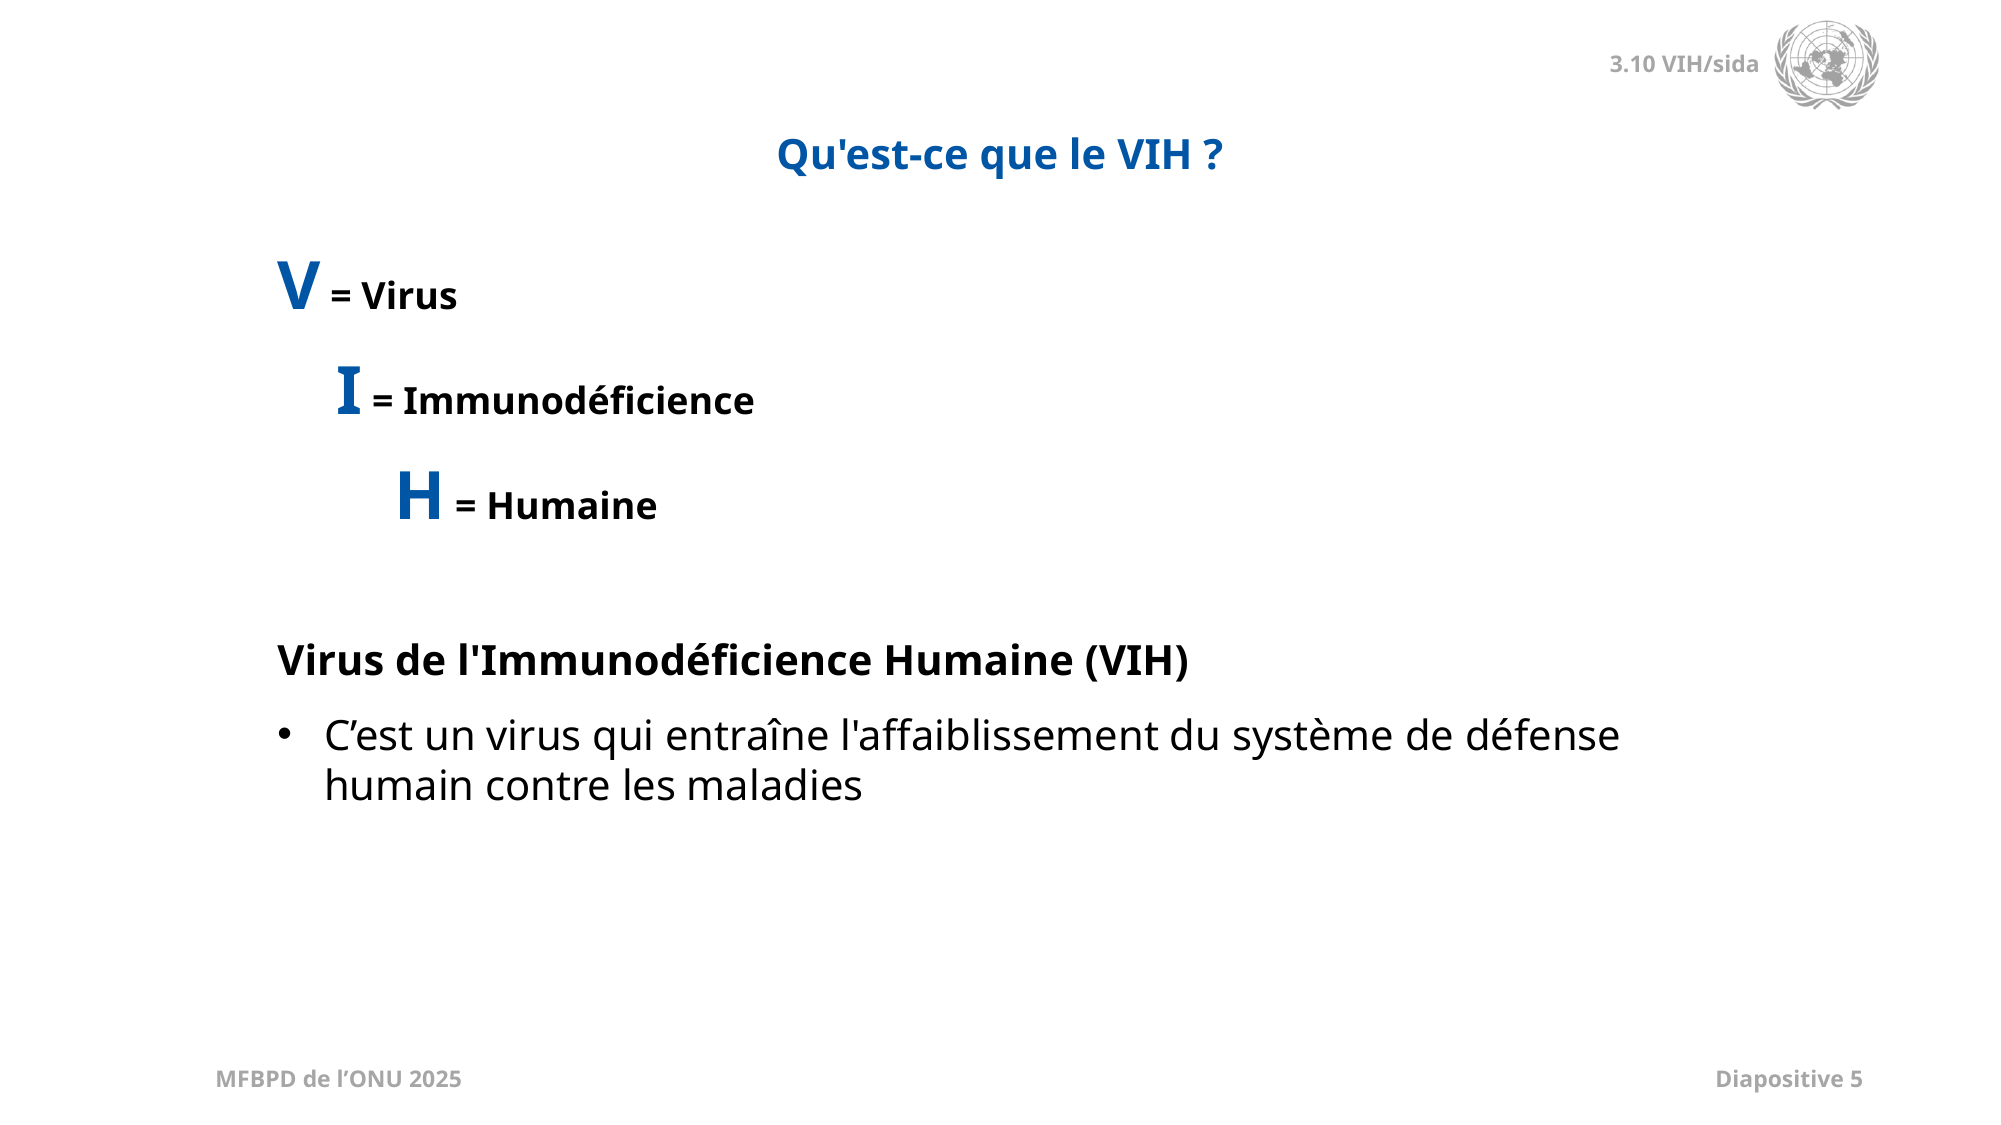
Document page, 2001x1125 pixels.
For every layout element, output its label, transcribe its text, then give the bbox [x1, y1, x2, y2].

text_box V = Virus I = Immunodéficience H = Humaine Virus de l'Immunodéficience Humaine (VIH) C’est un virus qui entraîne l'affaiblissement du système de défense humain contre les maladies [262, 235, 1739, 816]
text_box Qu'est-ce que le VIH ? [204, 120, 1796, 186]
